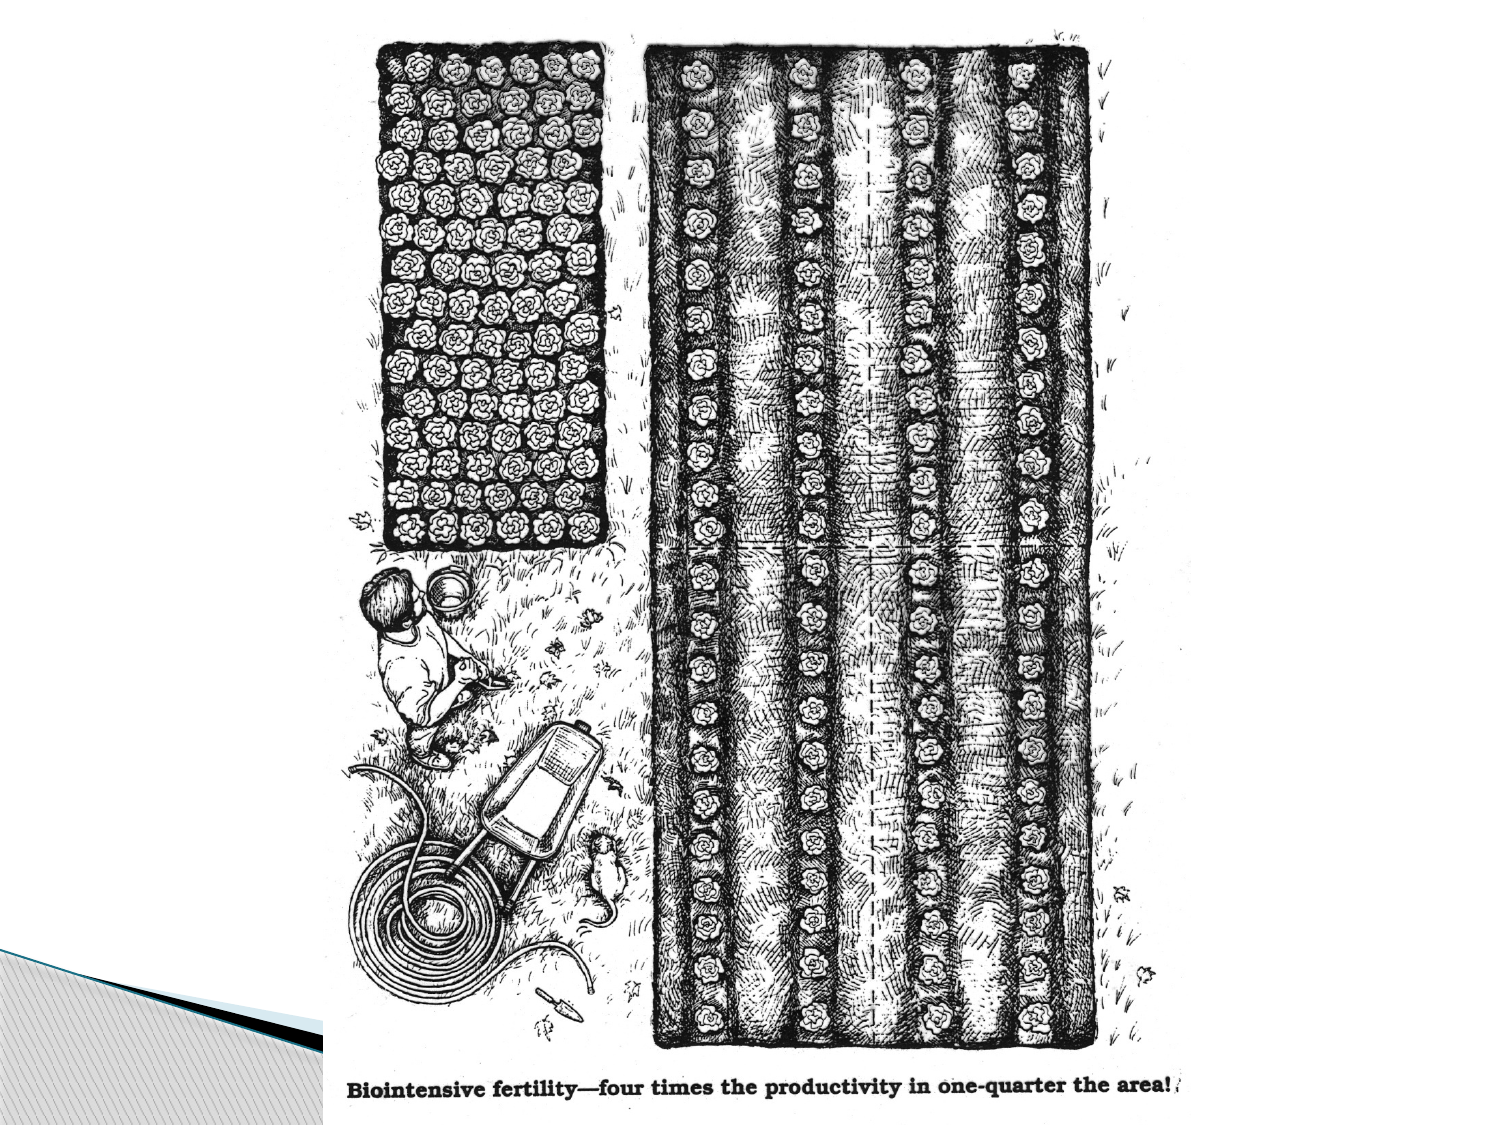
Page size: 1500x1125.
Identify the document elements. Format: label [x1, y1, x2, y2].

picture [322, 17, 1191, 1125]
